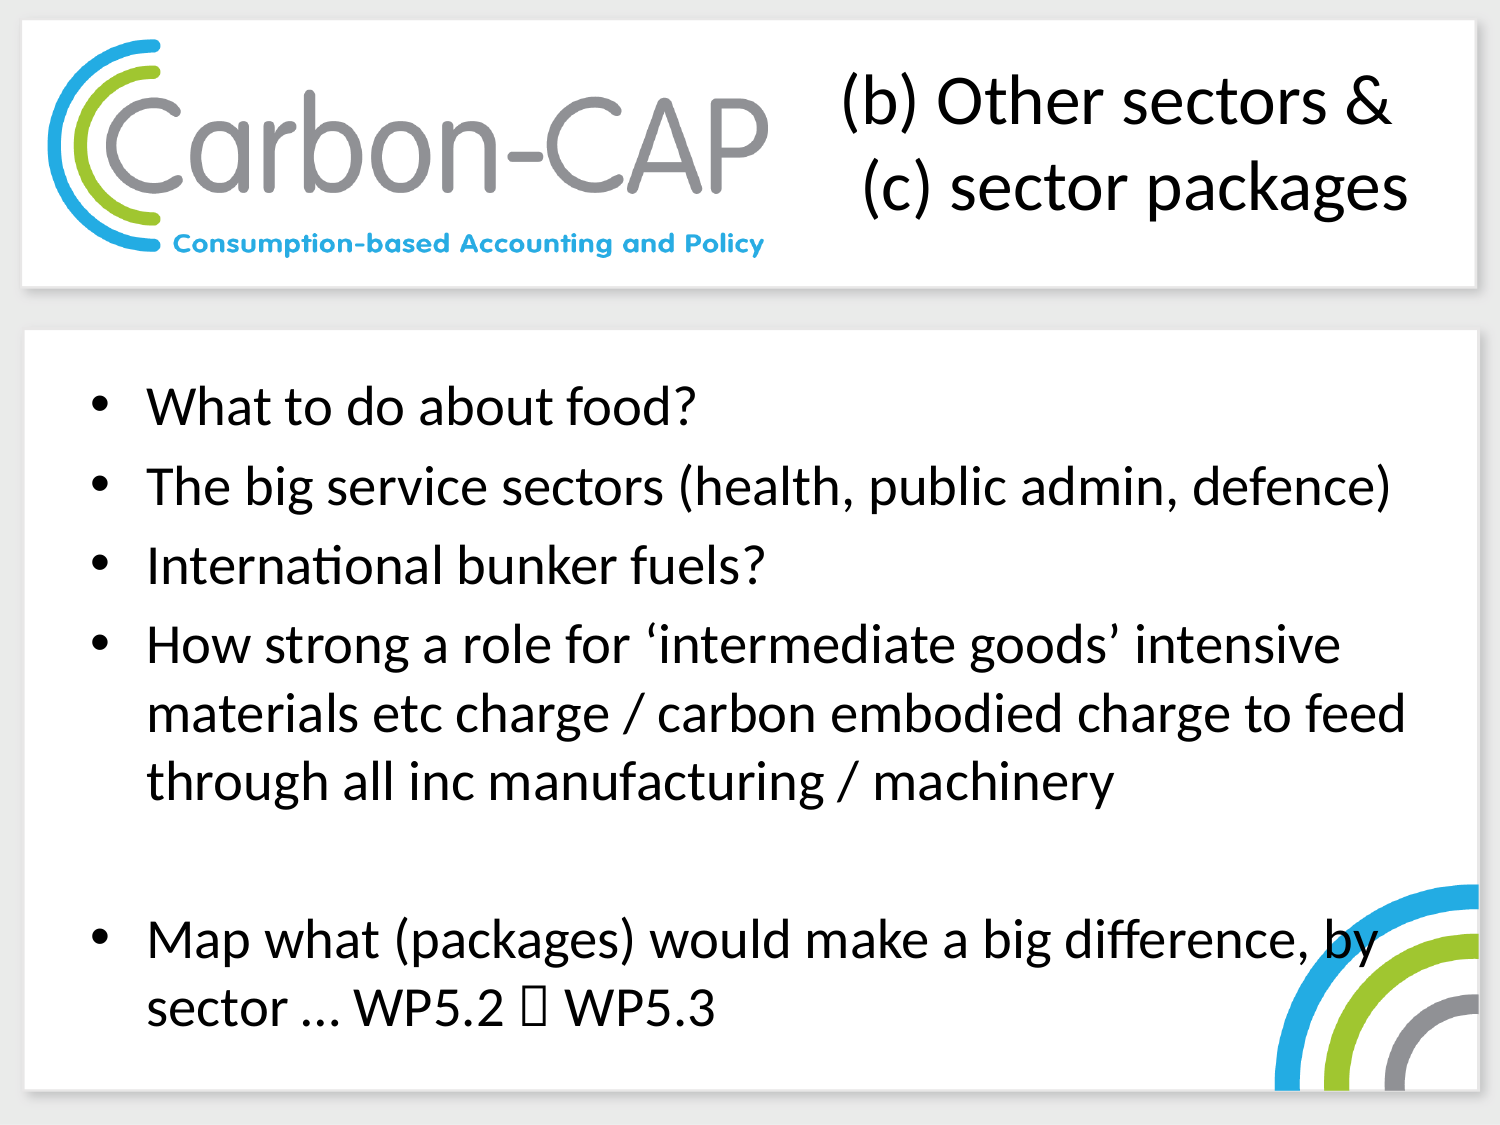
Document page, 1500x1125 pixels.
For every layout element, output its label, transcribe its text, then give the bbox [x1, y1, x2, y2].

picture [0, 0, 1500, 1125]
list What to do about food? The big service sectors (health, public admin, defence) International bunker fuels? How strong a role for ‘intermediate goods’ intensive materials etc charge / carbon embodied charge to feed through all inc manufacturing / machinery Map what (packages) would make a big difference, by sector … WP5.2  WP5.3 [75, 361, 1425, 1105]
title (b) Other sectors & (c) sector packages [75, 45, 1425, 233]
